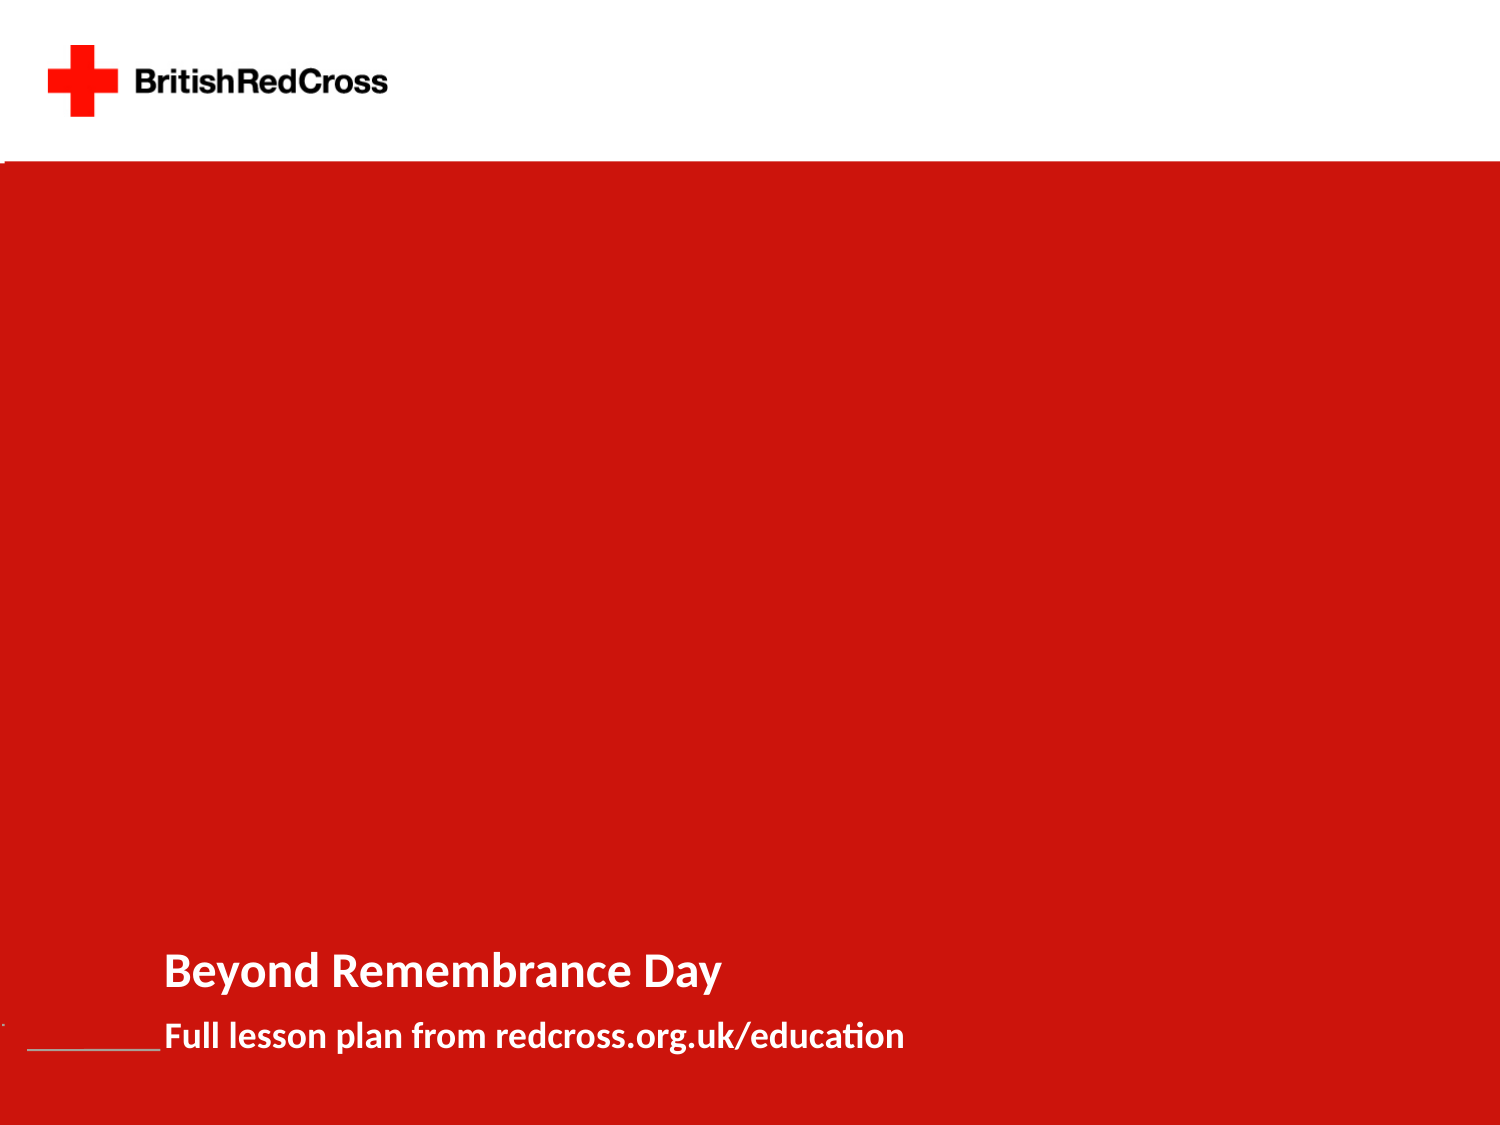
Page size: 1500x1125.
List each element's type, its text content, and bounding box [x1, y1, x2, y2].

text_box Beyond Remembrance Day [148, 929, 1400, 1005]
text_box [4, 161, 1500, 1124]
picture [47, 45, 405, 134]
text_box [0, 163, 1500, 1125]
text_box Full lesson plan from redcross.org.uk/education [149, 1005, 1189, 1064]
